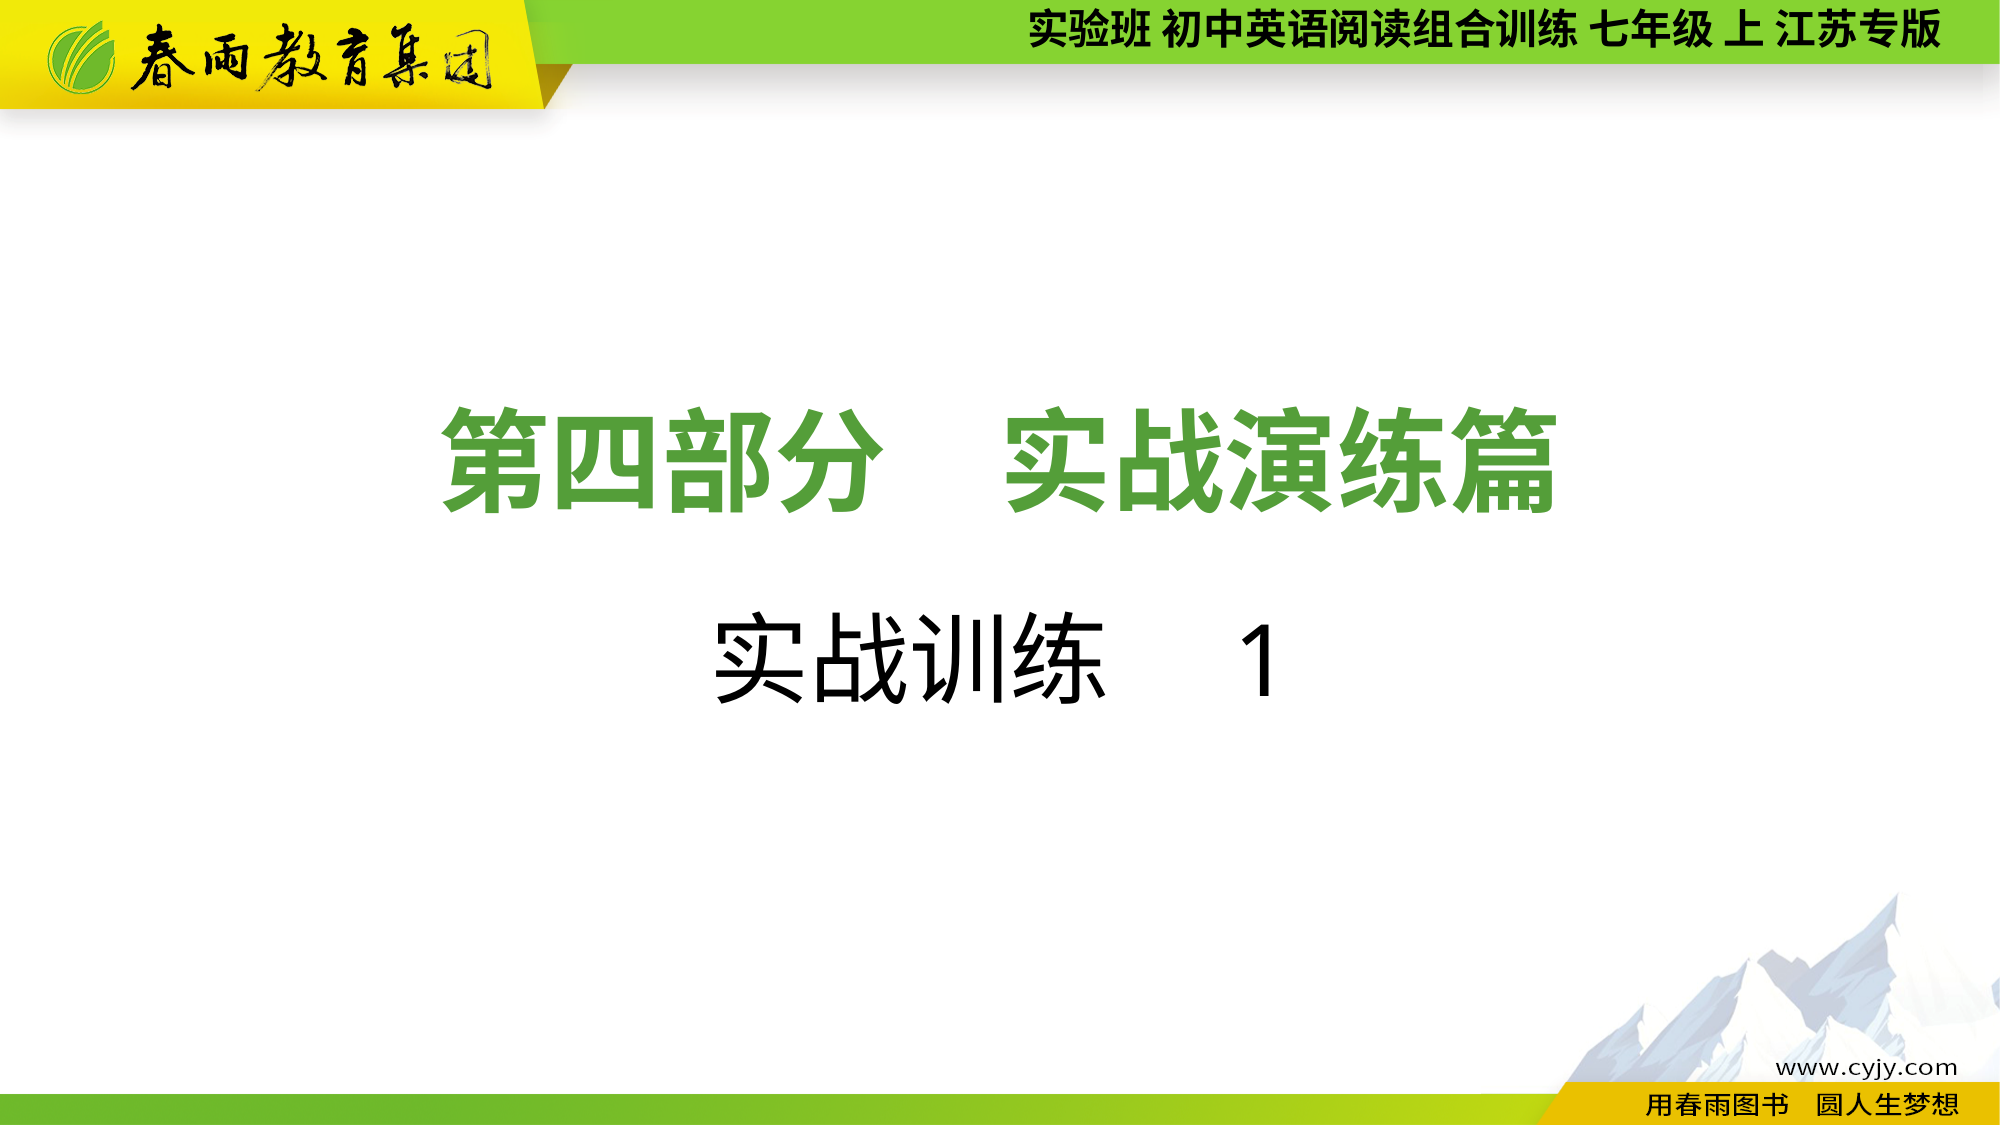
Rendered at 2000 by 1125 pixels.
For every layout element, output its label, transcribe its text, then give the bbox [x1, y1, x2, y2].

text_box 实战训练 1 [54, 528, 1946, 724]
text_box 第四部分 实战演练篇 [54, 316, 1946, 528]
picture [0, 0, 2000, 1125]
